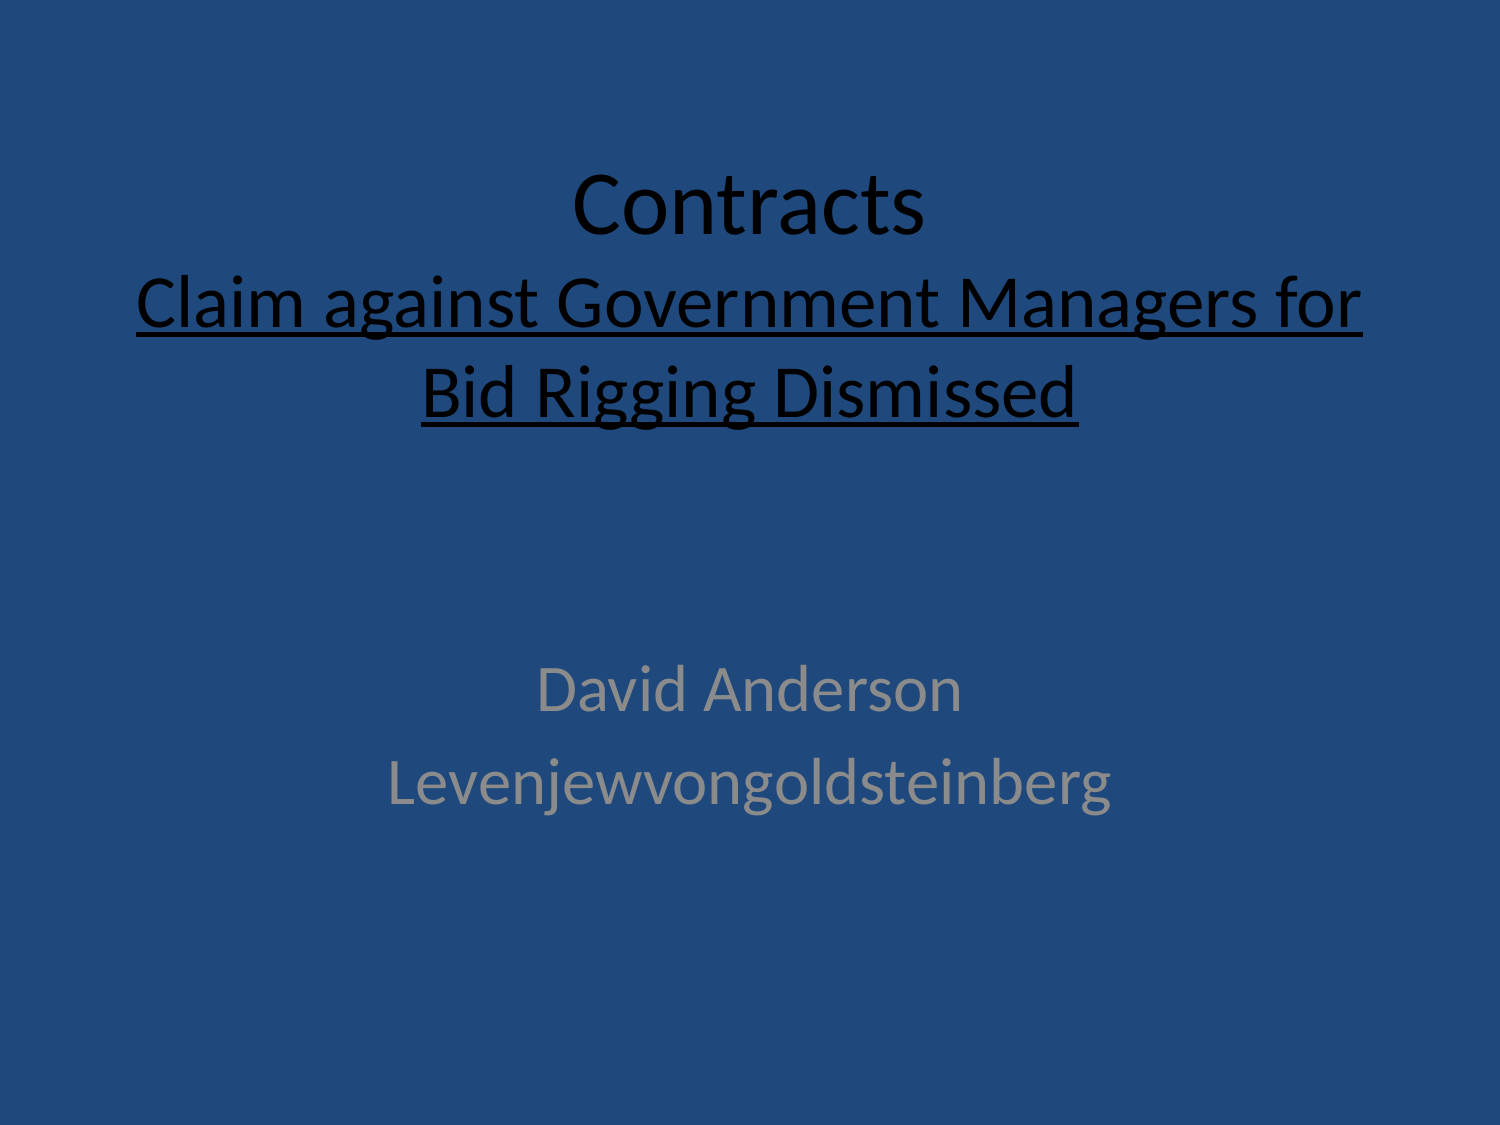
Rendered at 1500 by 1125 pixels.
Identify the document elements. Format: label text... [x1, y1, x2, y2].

title Contracts Claim against Government Managers for Bid Rigging Dismissed [112, 62, 1388, 513]
subtitle David Anderson Levenjewvongoldsteinberg [225, 637, 1275, 925]
